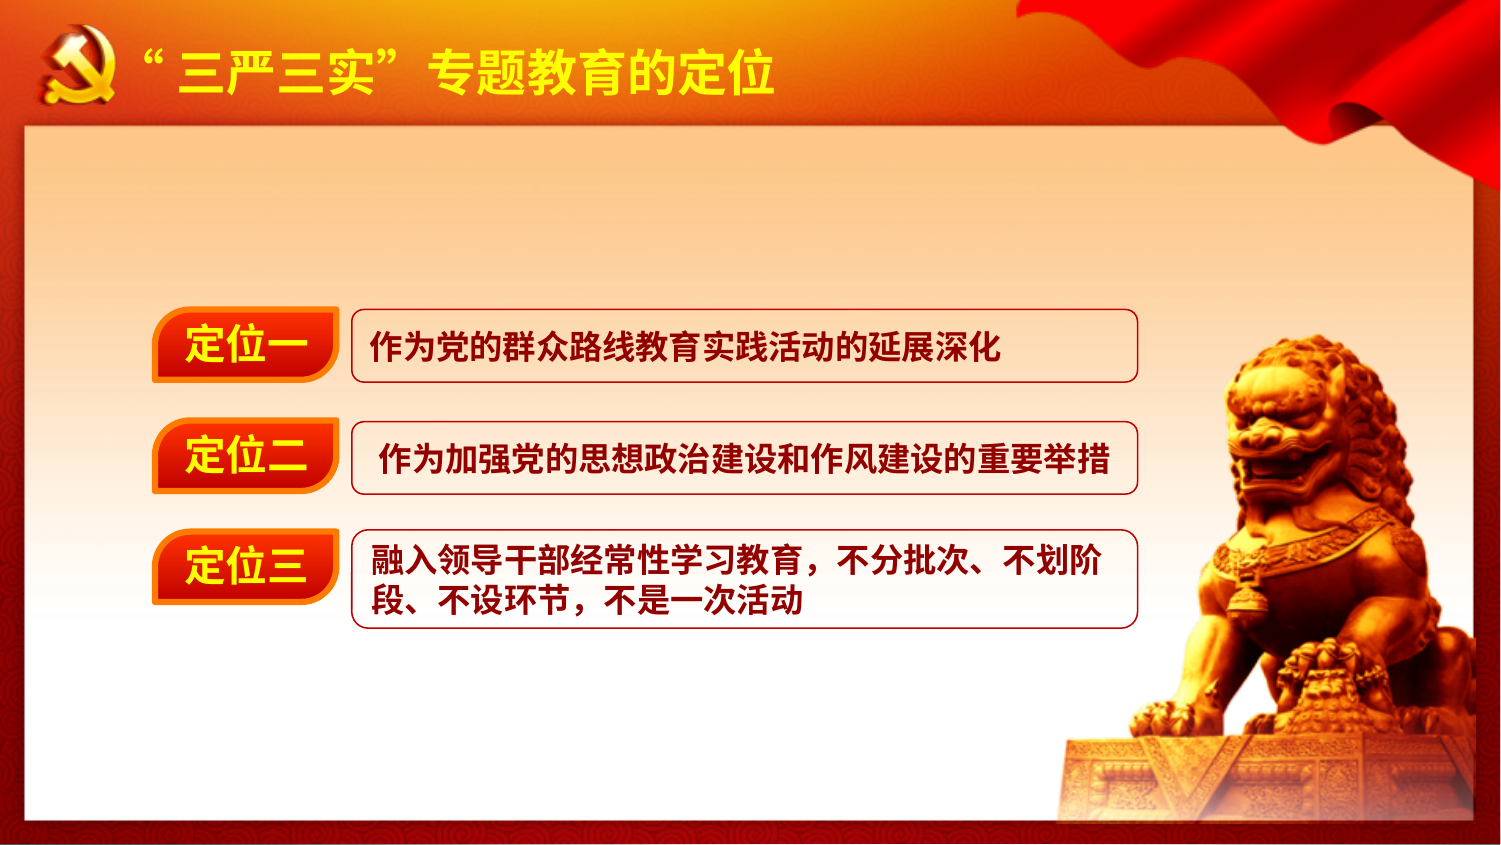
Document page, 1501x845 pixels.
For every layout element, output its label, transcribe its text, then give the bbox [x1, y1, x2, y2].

text_box 作为加强党的思想政治建设和作风建设的重要举措 [348, 418, 1048, 498]
text_box 融入领导干部经常性学习教育，不分批次、不划阶段、不设环节，不是一次活动 [348, 526, 1048, 632]
text_box “三严三实”专题教育的定位 [131, 33, 1053, 109]
text_box 作为党的群众路线教育实践活动的延展深化 [348, 306, 1141, 386]
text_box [153, 309, 341, 381]
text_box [153, 531, 341, 603]
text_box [153, 420, 341, 492]
picture [0, 0, 1501, 845]
